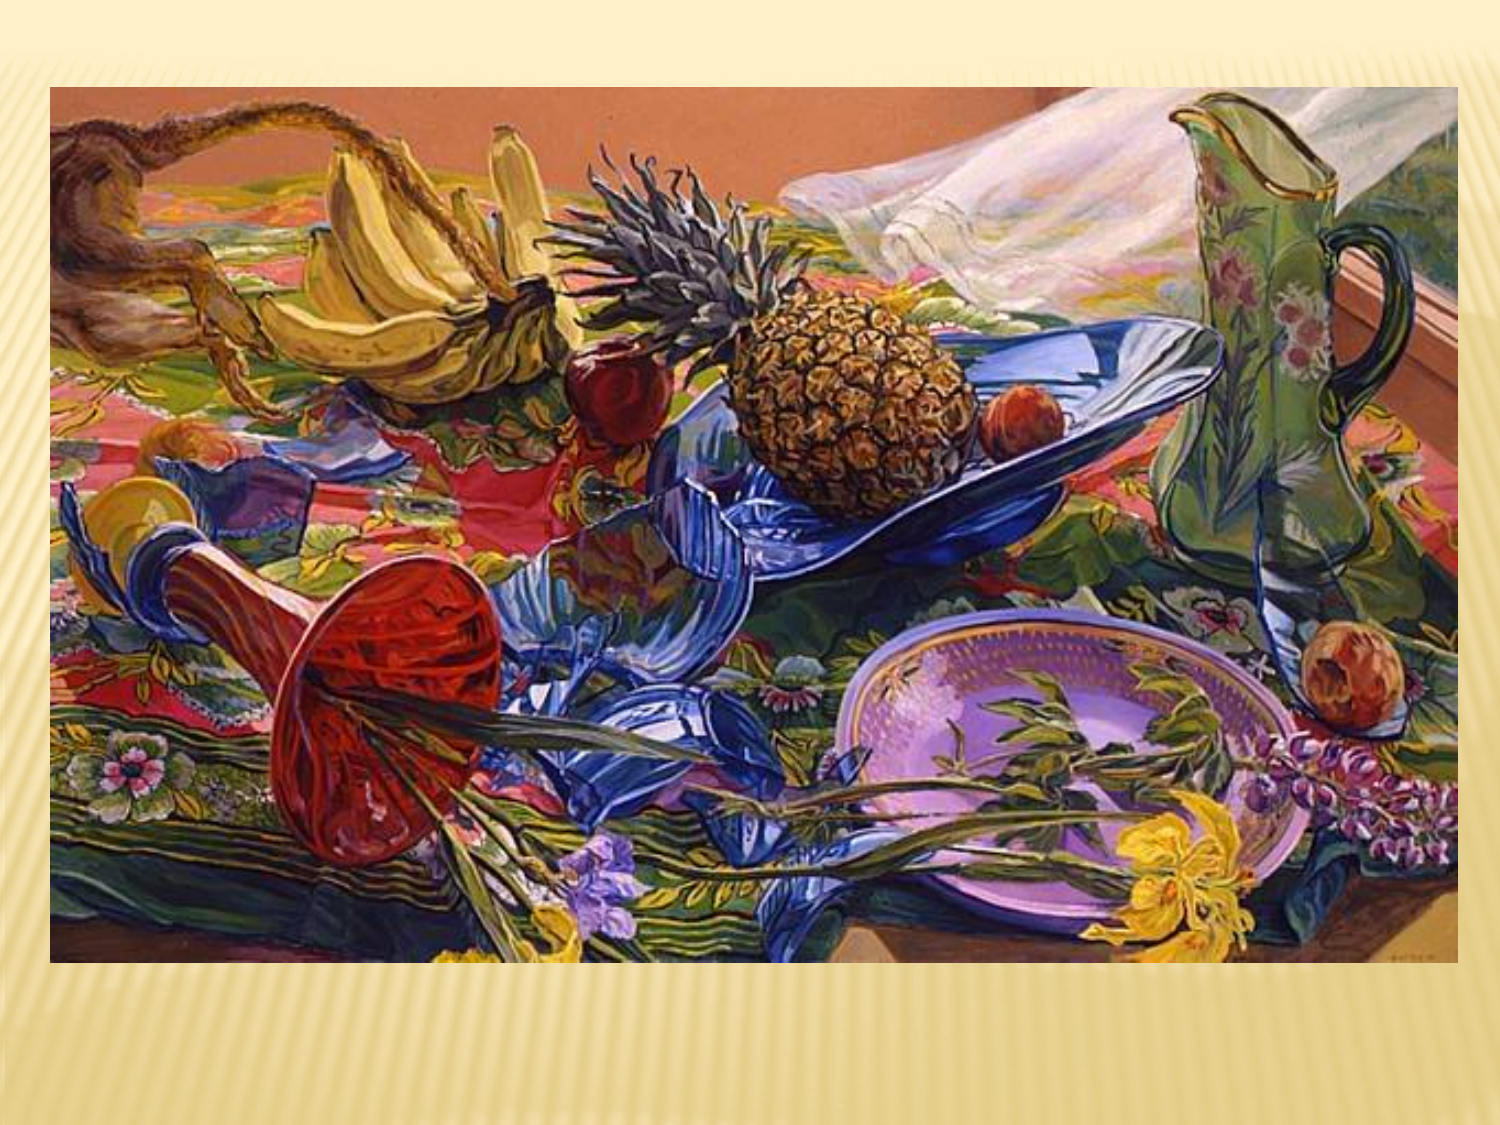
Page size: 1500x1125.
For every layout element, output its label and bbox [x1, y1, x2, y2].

picture [49, 87, 1458, 963]
